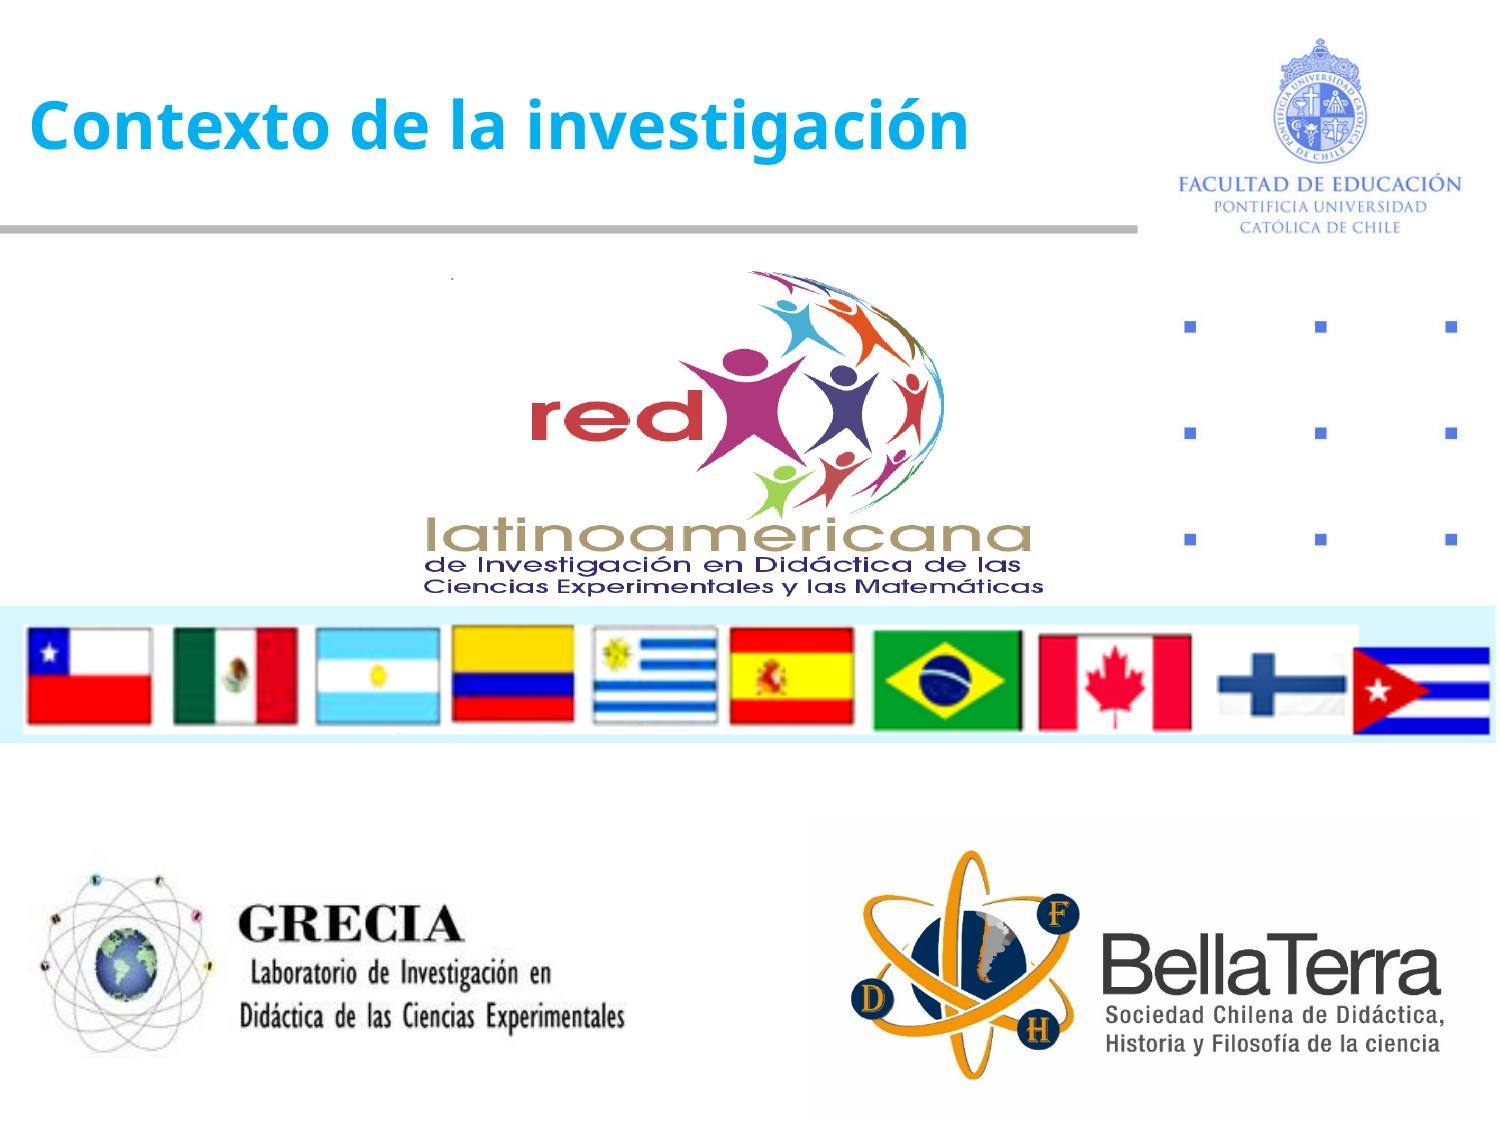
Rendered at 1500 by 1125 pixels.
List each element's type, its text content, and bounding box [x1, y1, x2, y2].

picture [806, 816, 1478, 1121]
list [17, 90, 1500, 609]
list [17, 747, 1500, 1125]
picture [0, 0, 1500, 1125]
text_box Contexto de la investigación [12, 37, 1136, 208]
